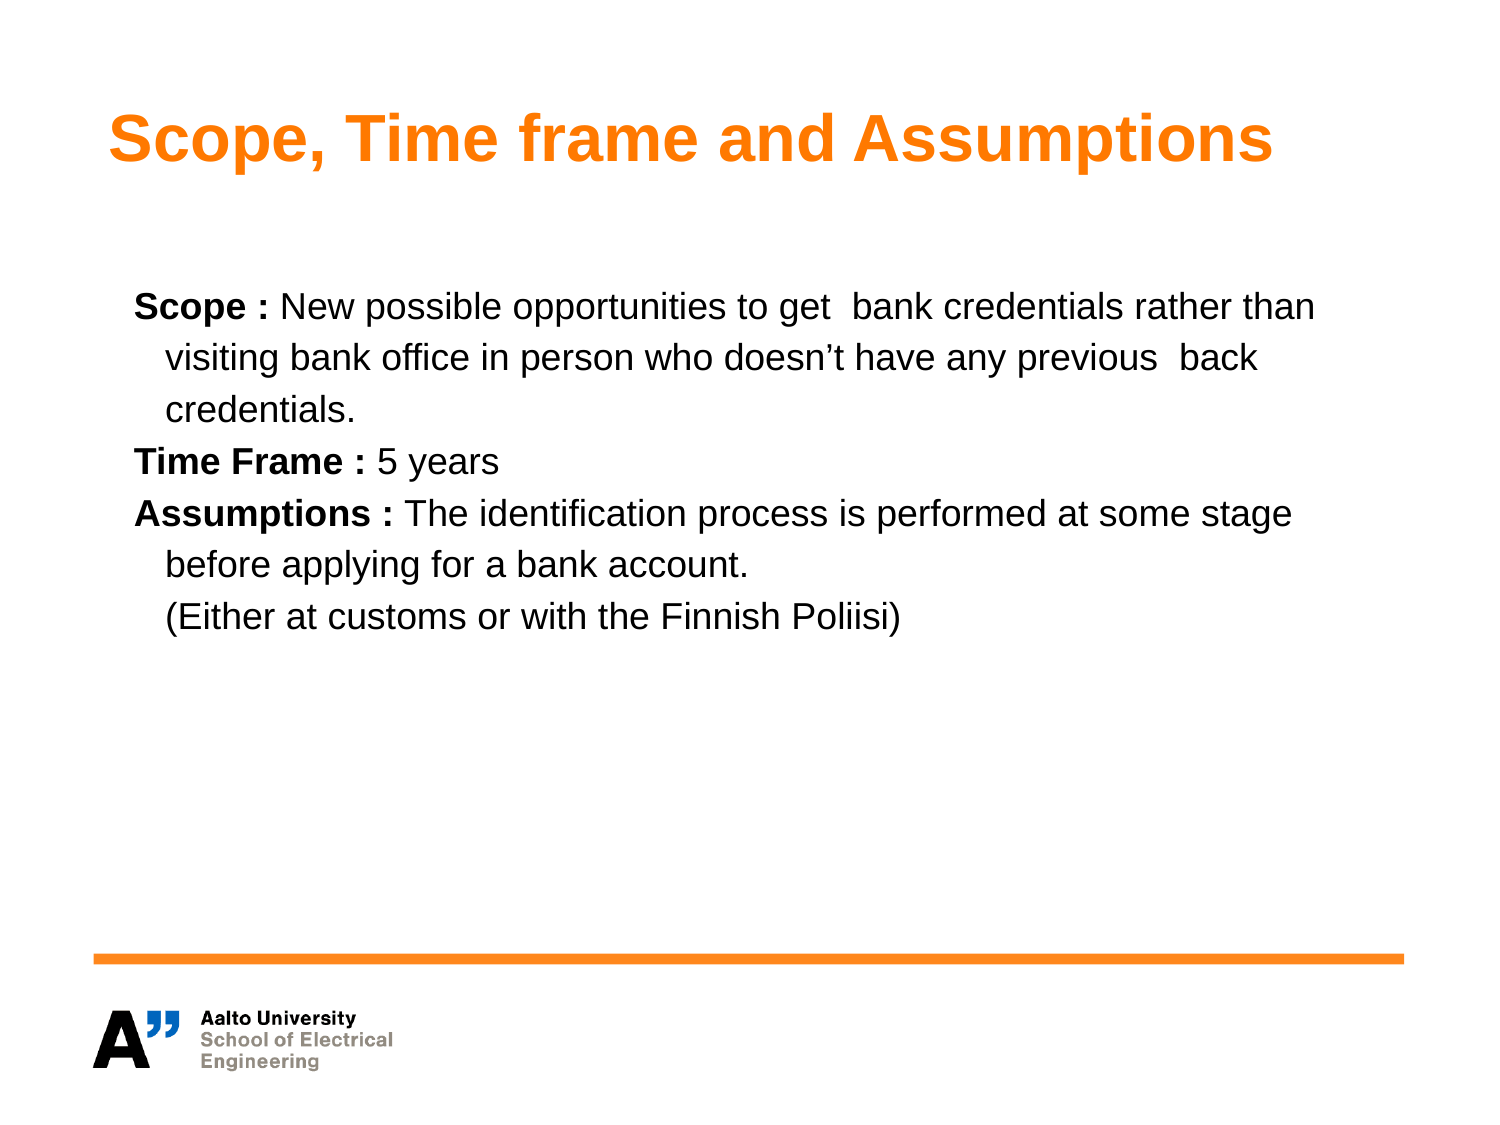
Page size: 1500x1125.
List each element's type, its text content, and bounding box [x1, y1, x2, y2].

picture [35, 953, 449, 1125]
title Scope, Time frame and Assumptions [94, 80, 1405, 258]
list Scope : New possible opportunities to get bank credentials rather than visiting bank office in person who doesn’t have any previous back credentials. Time Frame : 5 years Assumptions : The identification process is performed at some stage before applying for a bank account. (Either at customs or with the Finnish Poliisi) [94, 259, 1405, 939]
